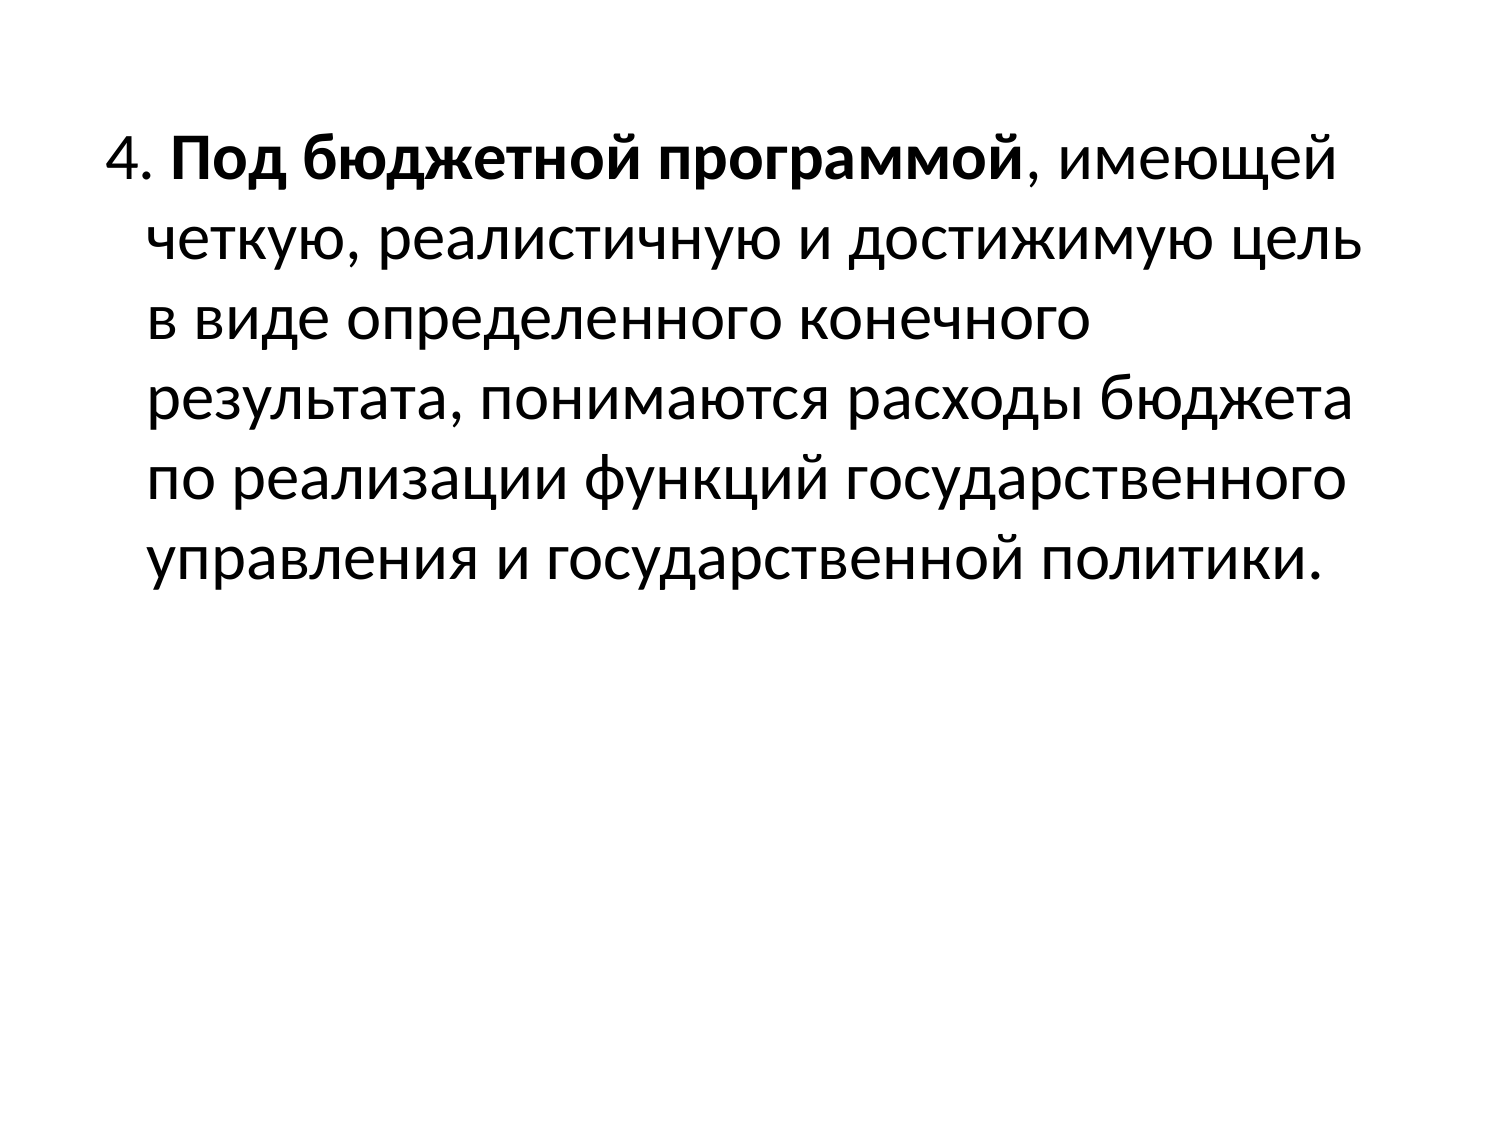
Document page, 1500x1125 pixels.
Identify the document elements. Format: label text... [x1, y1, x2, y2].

list 4. Под бюджетной программой, имеющей четкую, реалистичную и достижимую цель в виде определенного конечного результата, понимаются расходы бюджета по реализации функций государс­твенного управления и государственной политики. [75, 105, 1425, 1005]
